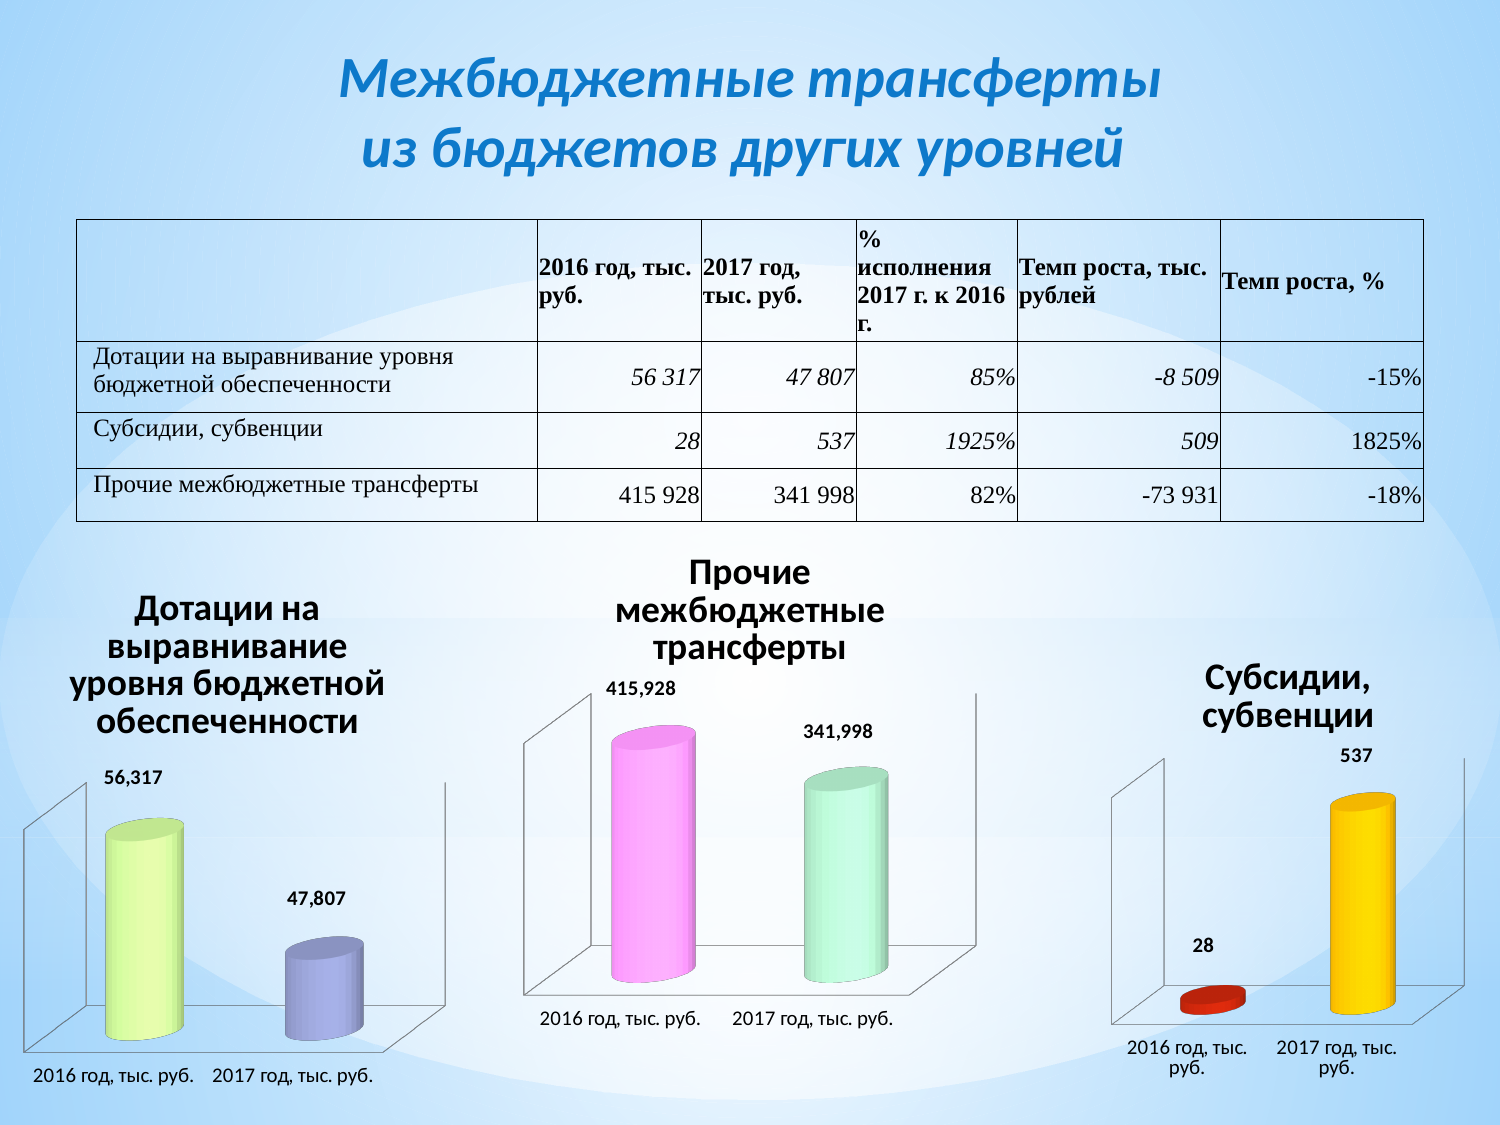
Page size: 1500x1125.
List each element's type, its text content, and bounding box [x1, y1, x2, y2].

table_cell 509 [1018, 413, 1220, 468]
table_header 2017 год, тыс. руб. [702, 220, 856, 341]
table_cell Дотации на выравнивание уровня бюджетной обеспеченности [77, 342, 537, 412]
table_header [77, 220, 537, 341]
chart [1104, 633, 1472, 1090]
table_cell 415 928 [538, 469, 701, 521]
table_cell -18% [1221, 469, 1423, 521]
table_cell Субсидии, субвенции [77, 413, 537, 468]
table_cell 1825% [1221, 413, 1423, 468]
table_cell 537 [702, 413, 856, 468]
table_cell 341 998 [702, 469, 856, 521]
table_cell Прочие межбюджетные трансферты [77, 469, 537, 521]
chart [0, 562, 455, 1102]
table_cell 82% [857, 469, 1017, 521]
text_box Межбюджетные трансферты из бюджетов других уровней [323, 31, 1177, 187]
table_header % исполнения 2017 г. к 2016 г. [857, 220, 1017, 341]
table_header 2016 год, тыс. руб. [538, 220, 701, 341]
table_header Темп роста, % [1221, 220, 1423, 341]
table_cell -15% [1221, 342, 1423, 412]
chart [513, 526, 987, 1044]
table_cell 85% [857, 342, 1017, 412]
table_cell 56 317 [538, 342, 701, 412]
table_cell 28 [538, 413, 701, 468]
table_cell 1925% [857, 413, 1017, 468]
table_cell 47 807 [702, 342, 856, 412]
table_cell -73 931 [1018, 469, 1220, 521]
table_header Темп роста, тыс. рублей [1018, 220, 1220, 341]
table_cell -8 509 [1018, 342, 1220, 412]
